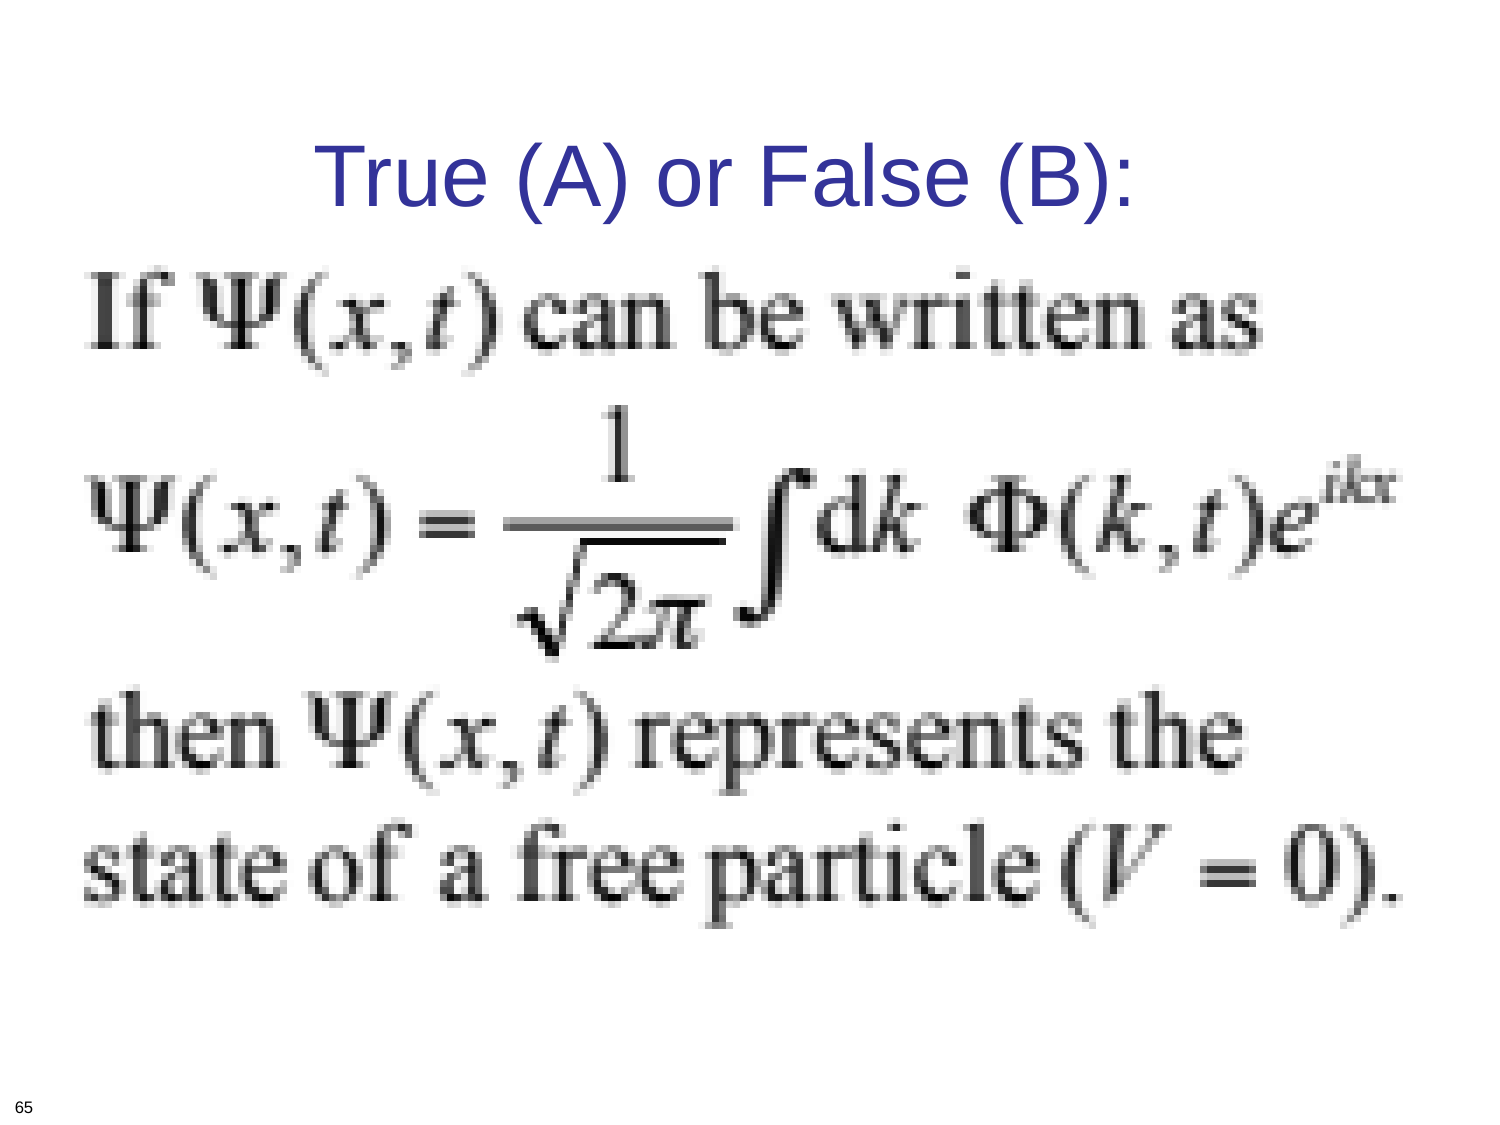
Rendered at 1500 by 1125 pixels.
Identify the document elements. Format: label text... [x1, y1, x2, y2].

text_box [71, 244, 1424, 937]
text_box 65 [0, 1089, 50, 1125]
title True (A) or False (B): [64, 72, 1388, 271]
